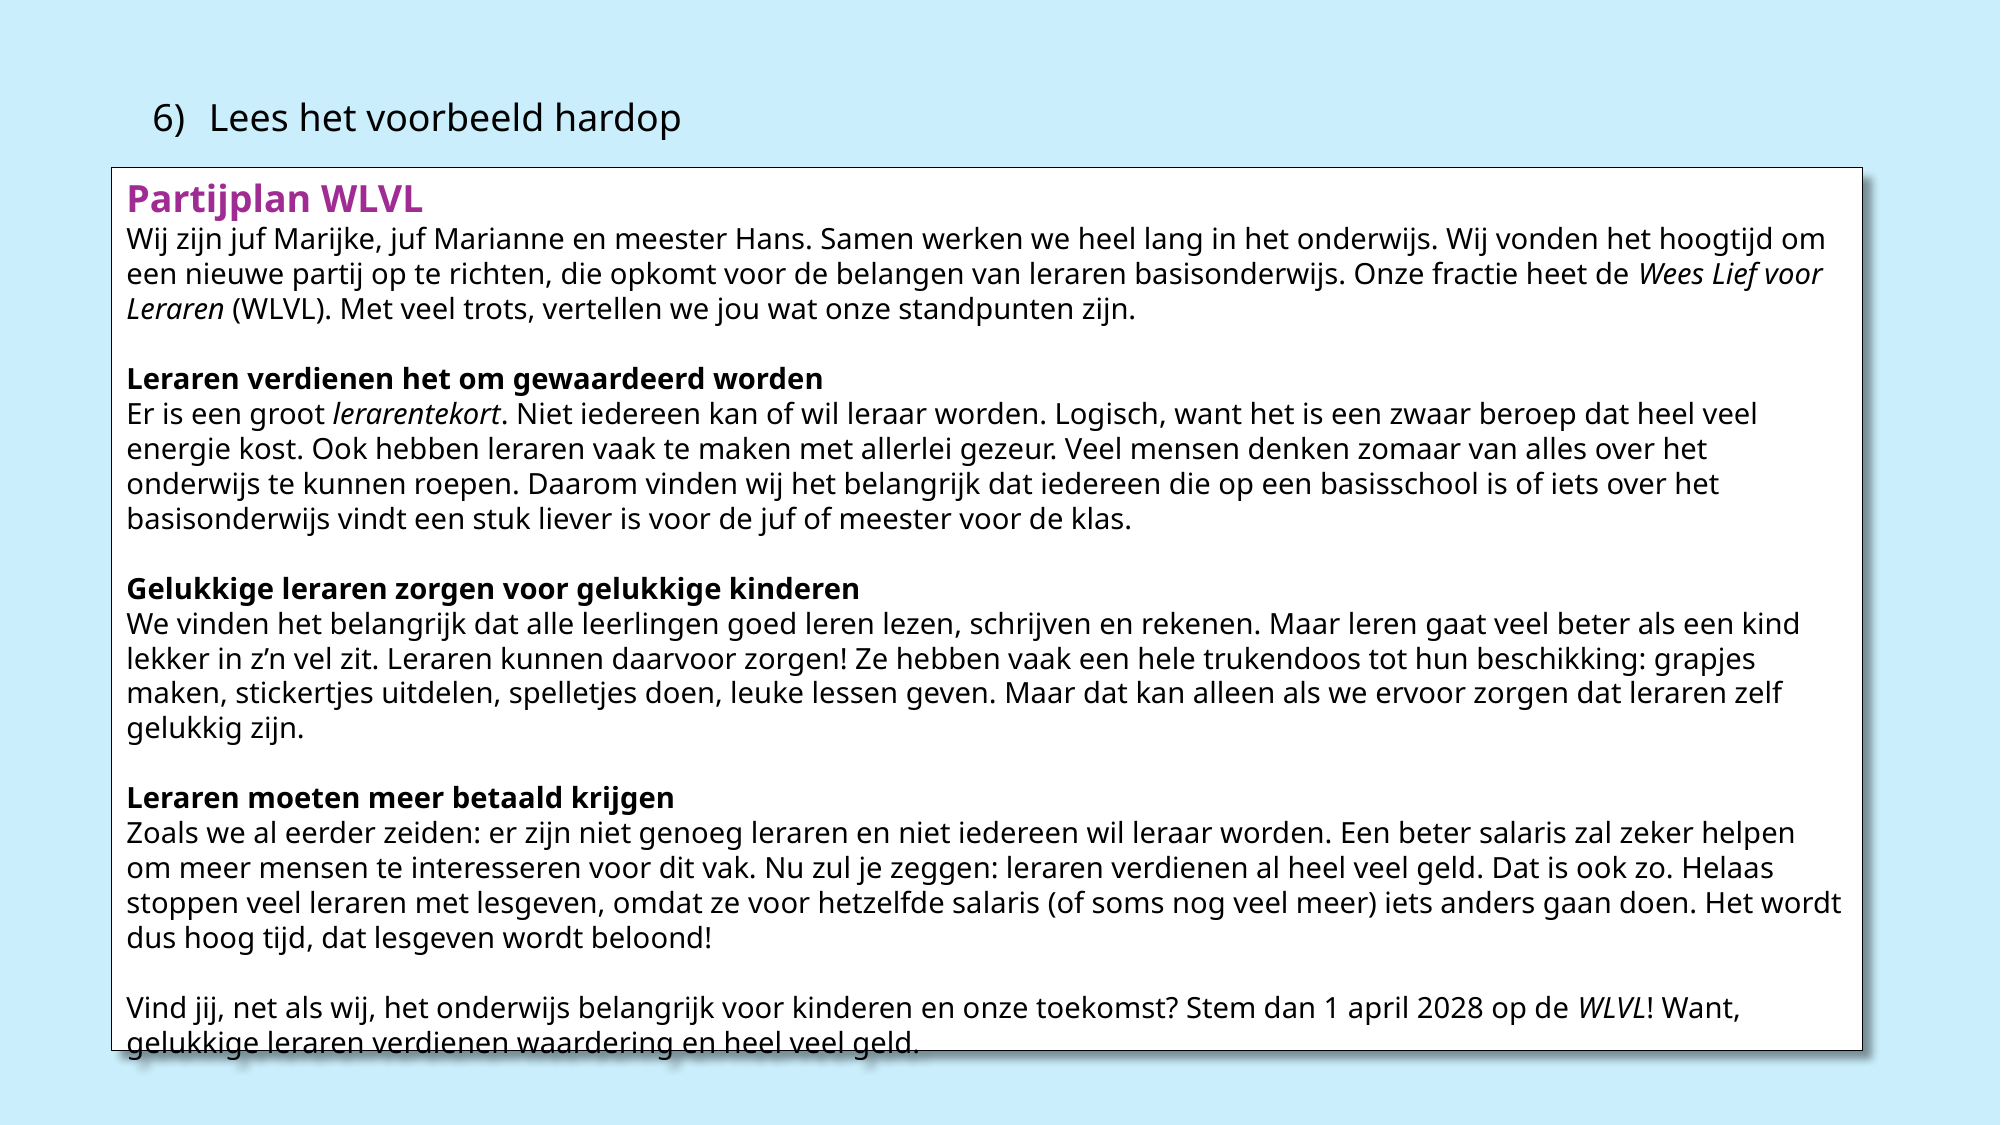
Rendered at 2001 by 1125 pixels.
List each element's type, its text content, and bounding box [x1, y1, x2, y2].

text_box Partijplan WLVL Wij zijn juf Marijke, juf Marianne en meester Hans. Samen werken we heel lang in het onderwijs. Wij vonden het hoogtijd om een nieuwe partij op te richten, die opkomt voor de belangen van leraren basisonderwijs. Onze fractie heet de Wees Lief voor Leraren (WLVL). Met veel trots, vertellen we jou wat onze standpunten zijn. Leraren verdienen het om gewaardeerd worden Er is een groot lerarentekort. Niet iedereen kan of wil leraar worden. Logisch, want het is een zwaar beroep dat heel veel energie kost. Ook hebben leraren vaak te maken met allerlei gezeur. Veel mensen denken zomaar van alles over het onderwijs te kunnen roepen. Daarom vinden wij het belangrijk dat iedereen die op een basisschool is of iets over het basisonderwijs vindt een stuk liever is voor de juf of meester voor de klas. Gelukkige leraren zorgen voor gelukkige kinderen We vinden het belangrijk dat alle leerlingen goed leren lezen, schrijven en rekenen. Maar leren gaat veel beter als een kind lekker in z’n vel zit. Leraren kunnen daarvoor zorgen! Ze hebben vaak een hele trukendoos tot hun beschikking: grapjes maken, stickertjes uitdelen, spelletjes doen, leuke lessen geven. Maar dat kan alleen als we ervoor zorgen dat leraren zelf gelukkig zijn. Leraren moeten meer betaald krijgen Zoals we al eerder zeiden: er zijn niet genoeg leraren en niet iedereen wil leraar worden. Een beter salaris zal zeker helpen om meer mensen te interesseren voor dit vak. Nu zul je zeggen: leraren verdienen al heel veel geld. Dat is ook zo. Helaas stoppen veel leraren met lesgeven, omdat ze voor hetzelfde salaris (of soms nog veel meer) iets anders gaan doen. Het wordt dus hoog tijd, dat lesgeven wordt beloond! Vind jij, net als wij, het onderwijs belangrijk voor kinderen en onze toekomst? Stem dan 1 april 2028 op de WLVL! Want, gelukkige leraren verdienen waardering en heel veel geld. [111, 167, 1863, 1051]
list Lees het voorbeeld hardop [137, 74, 1863, 167]
